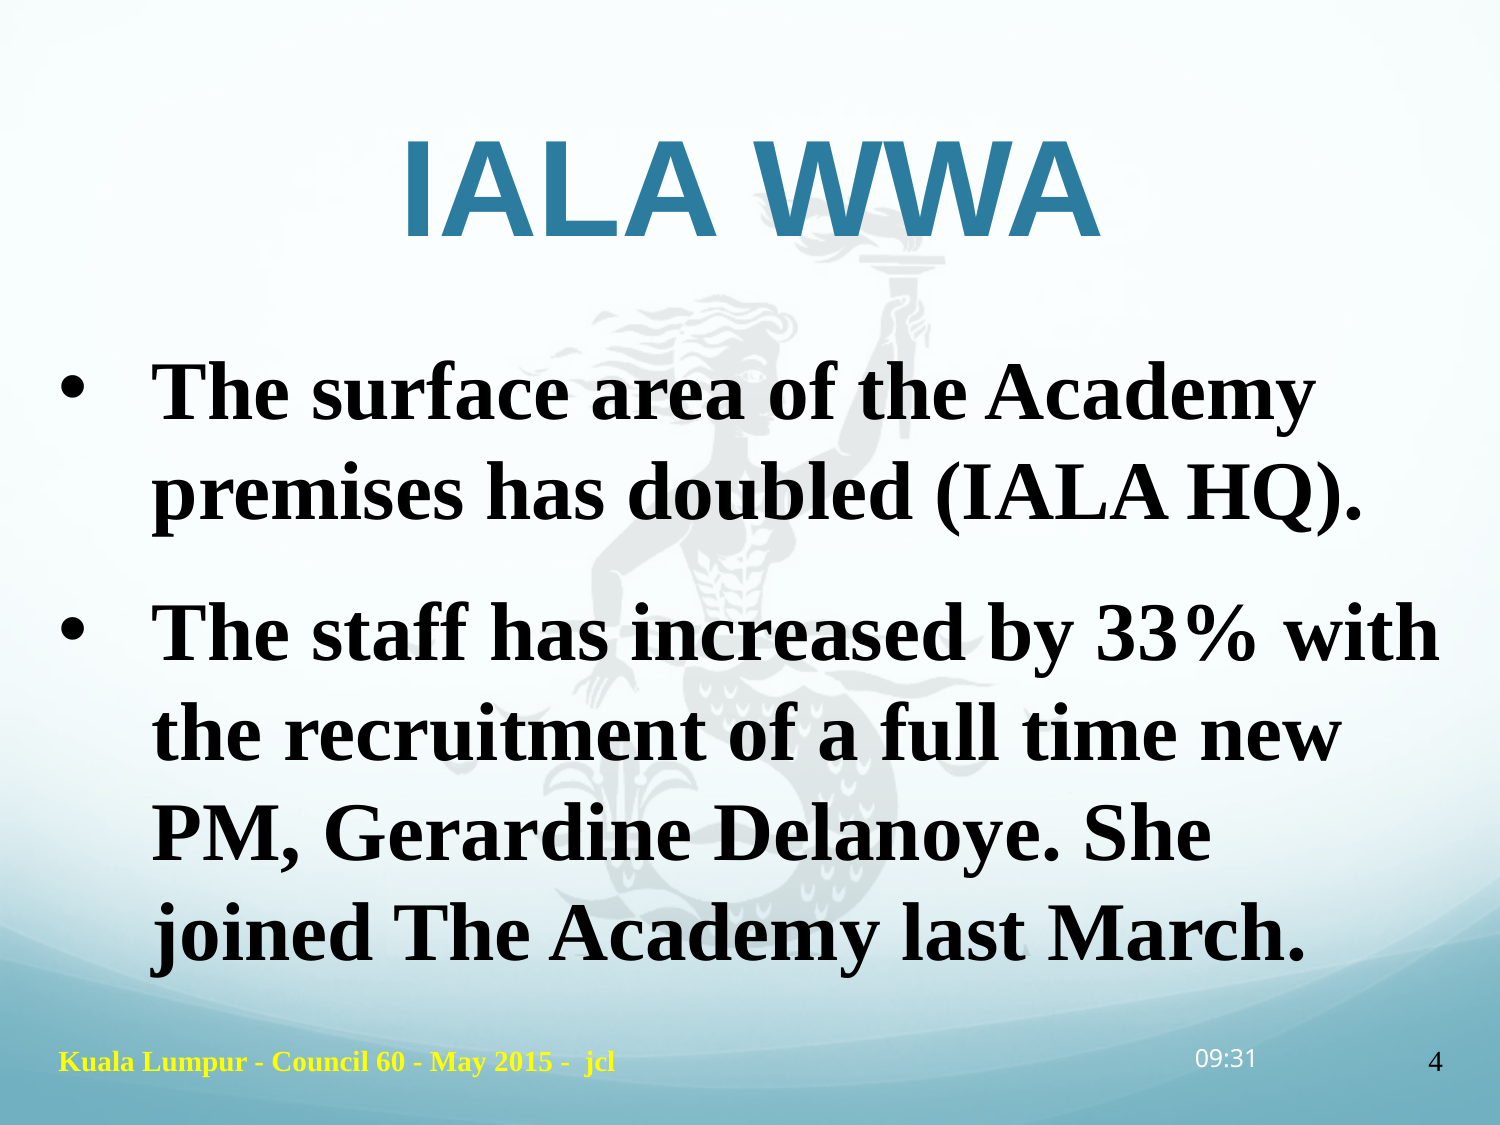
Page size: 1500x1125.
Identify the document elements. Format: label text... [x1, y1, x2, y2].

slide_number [923, 1029, 1274, 1090]
title IALA WWA [43, 0, 1500, 272]
text_box The surface area of the Academy premises has doubled (IALA HQ). The staff has increased by 33% with the recruitment of a full time new PM, Gerardine Delanoye. She joined The Academy last March. [43, 186, 1462, 1125]
footer Kuala Lumpur - Council 60 - May 2015 - jcl [43, 1029, 838, 1090]
slide_number 4 [1295, 1029, 1459, 1090]
